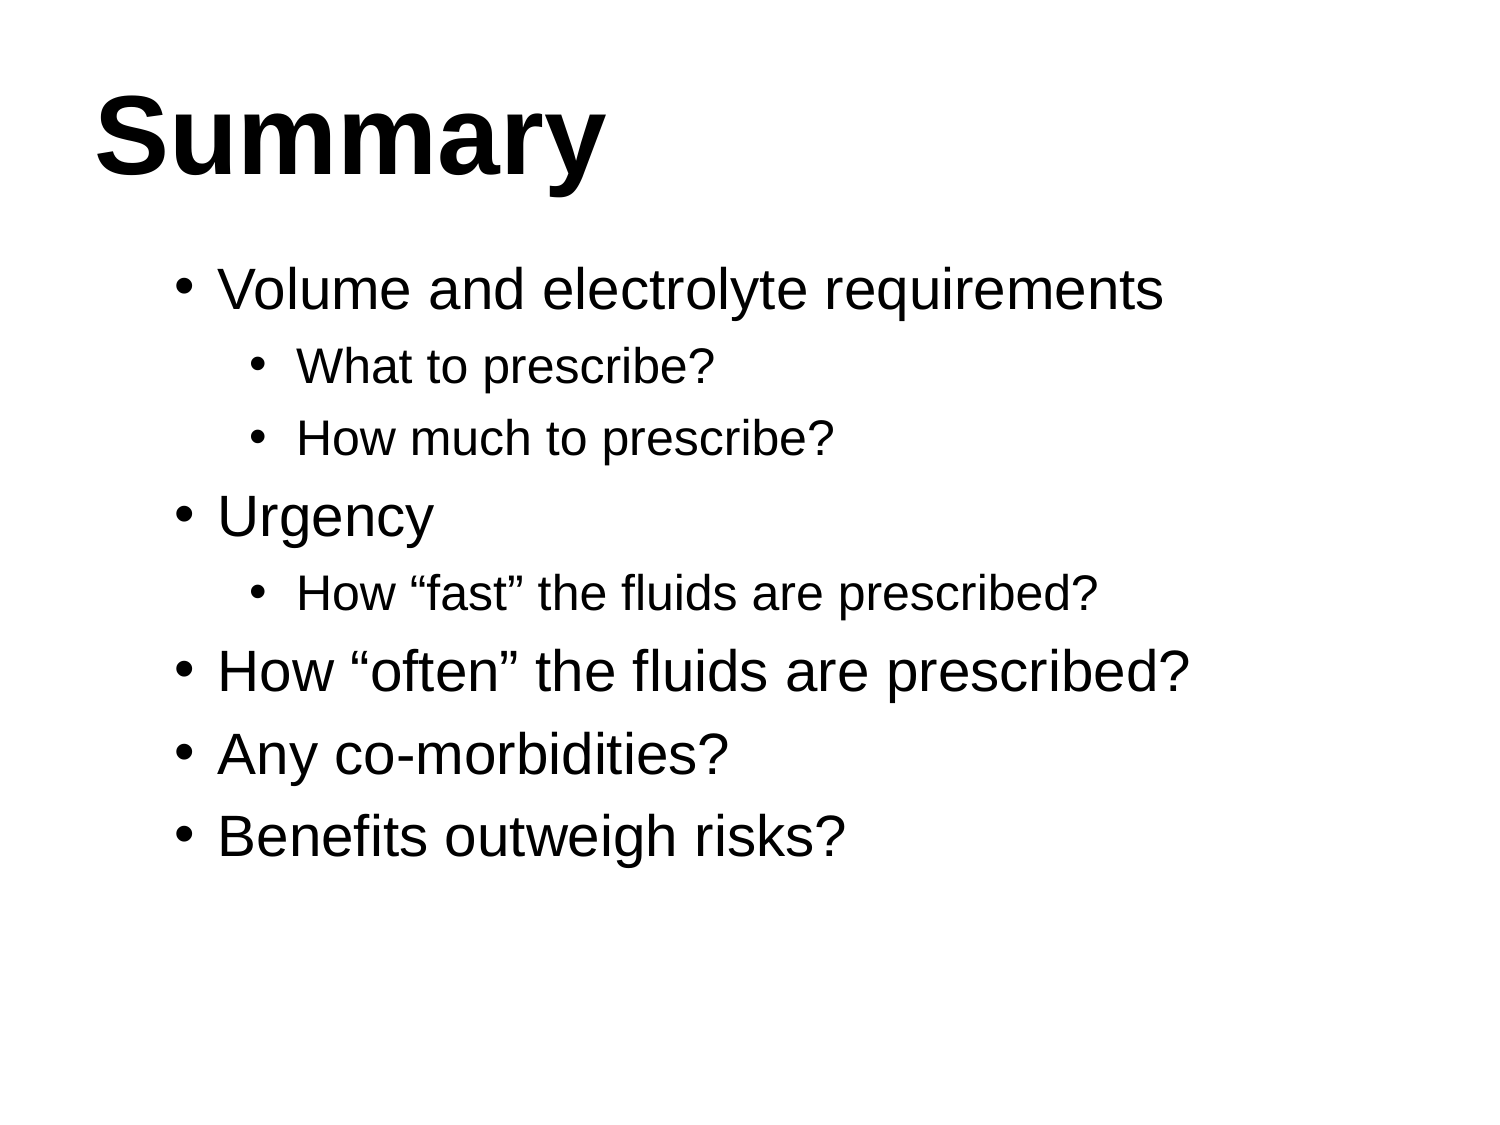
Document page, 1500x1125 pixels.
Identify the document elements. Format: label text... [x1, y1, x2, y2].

text_box Summary [79, 54, 622, 205]
text_box Volume and electrolyte requirements What to prescribe? How much to prescribe? Urgency How “fast” the fluids are prescribed? How “often” the fluids are prescribed? Any co-morbidities? Benefits outweigh risks? [159, 243, 1383, 959]
